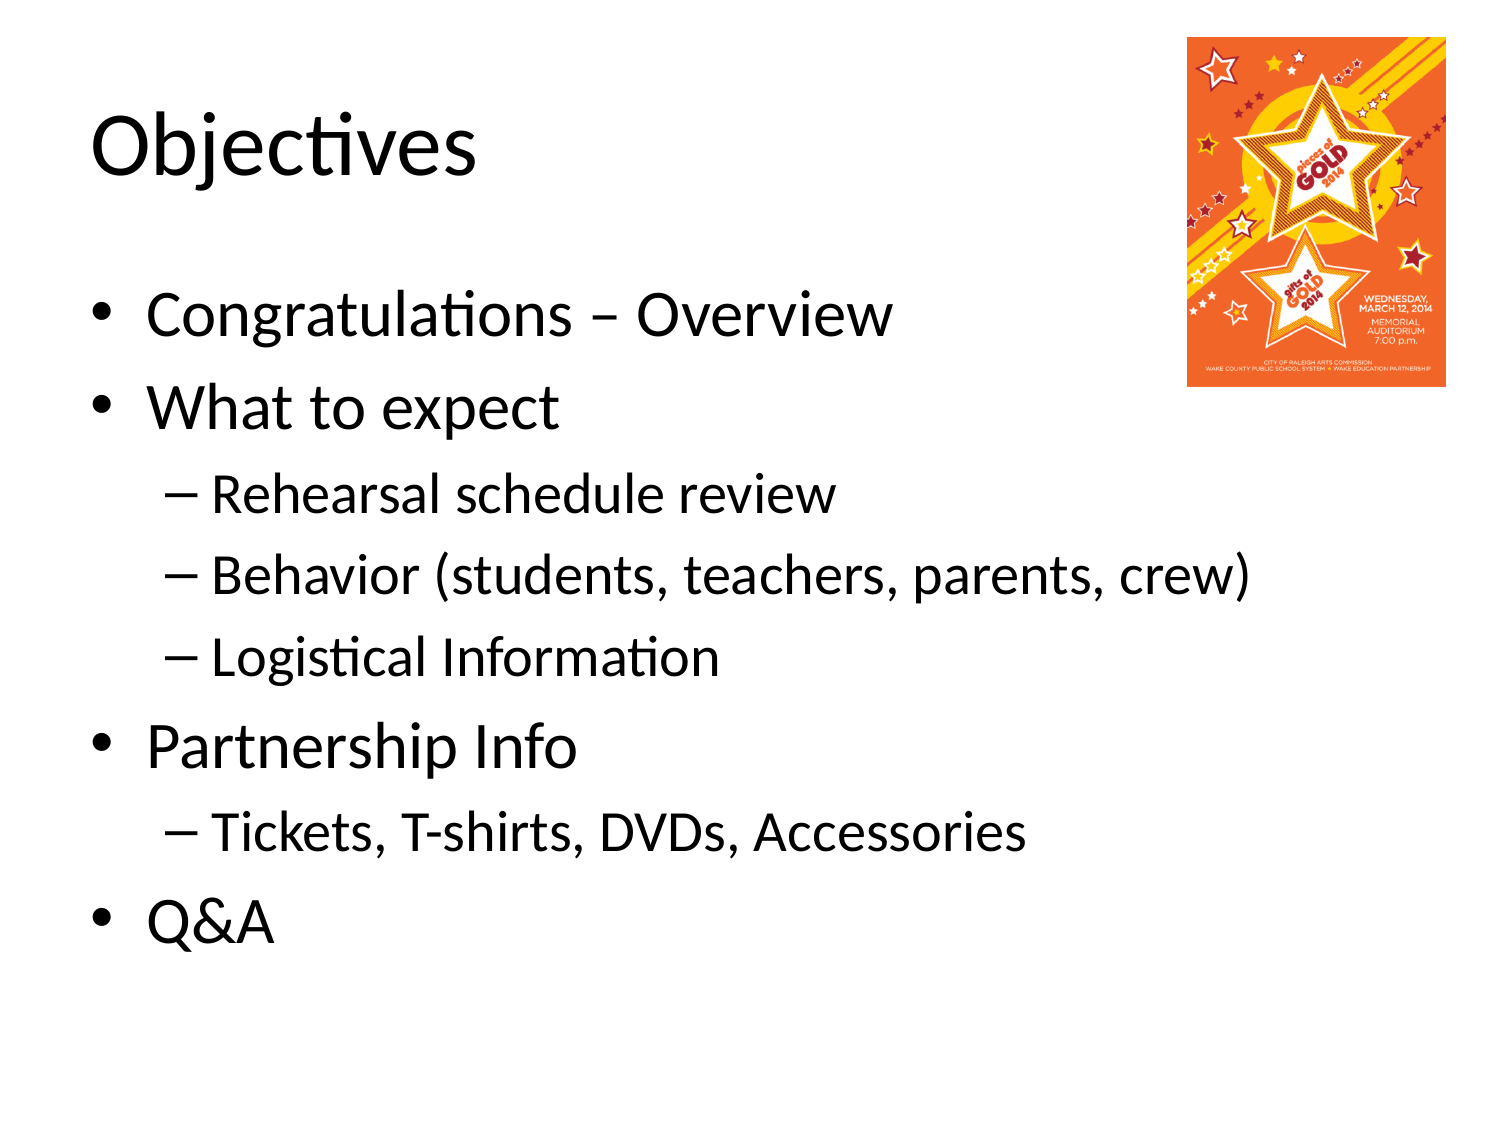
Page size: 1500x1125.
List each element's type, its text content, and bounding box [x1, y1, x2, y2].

picture [1187, 37, 1446, 387]
list Congratulations – Overview What to expect Rehearsal schedule review Behavior (students, teachers, parents, crew) Logistical Information Partnership Info Tickets, T-shirts, DVDs, Accessories Q&A [75, 262, 1425, 1005]
title Objectives [75, 45, 1188, 233]
